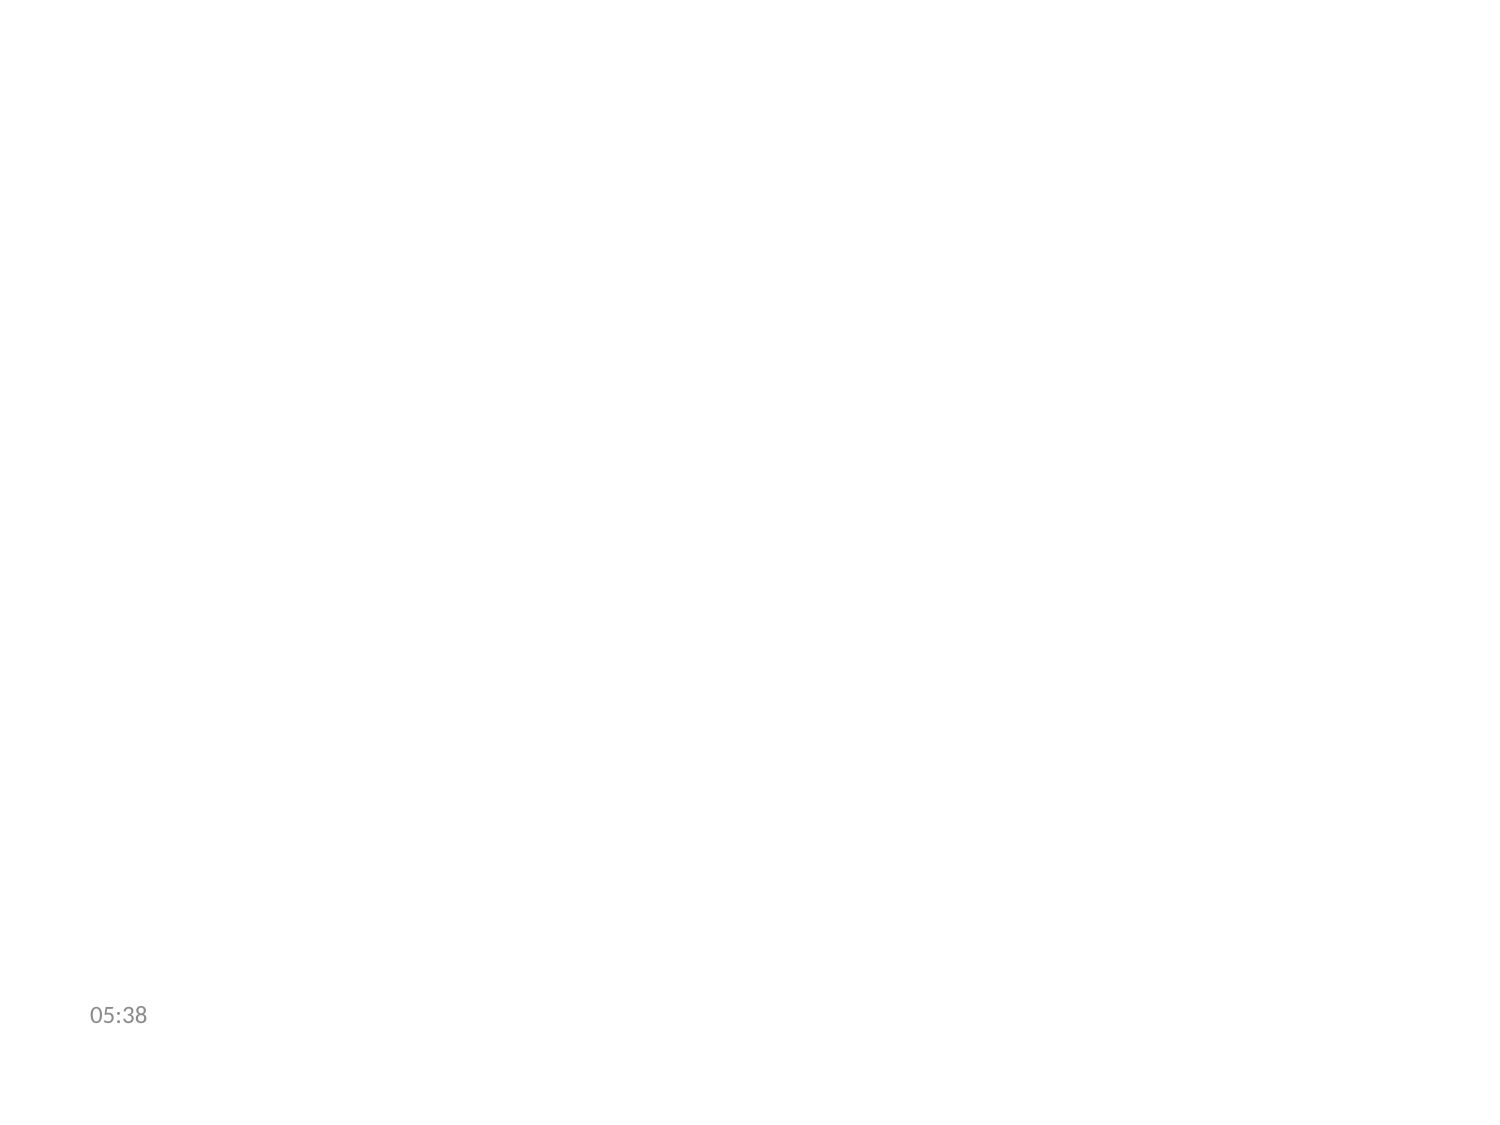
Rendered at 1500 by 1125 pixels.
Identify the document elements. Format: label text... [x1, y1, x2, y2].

text_box 15:35 [75, 983, 425, 1044]
